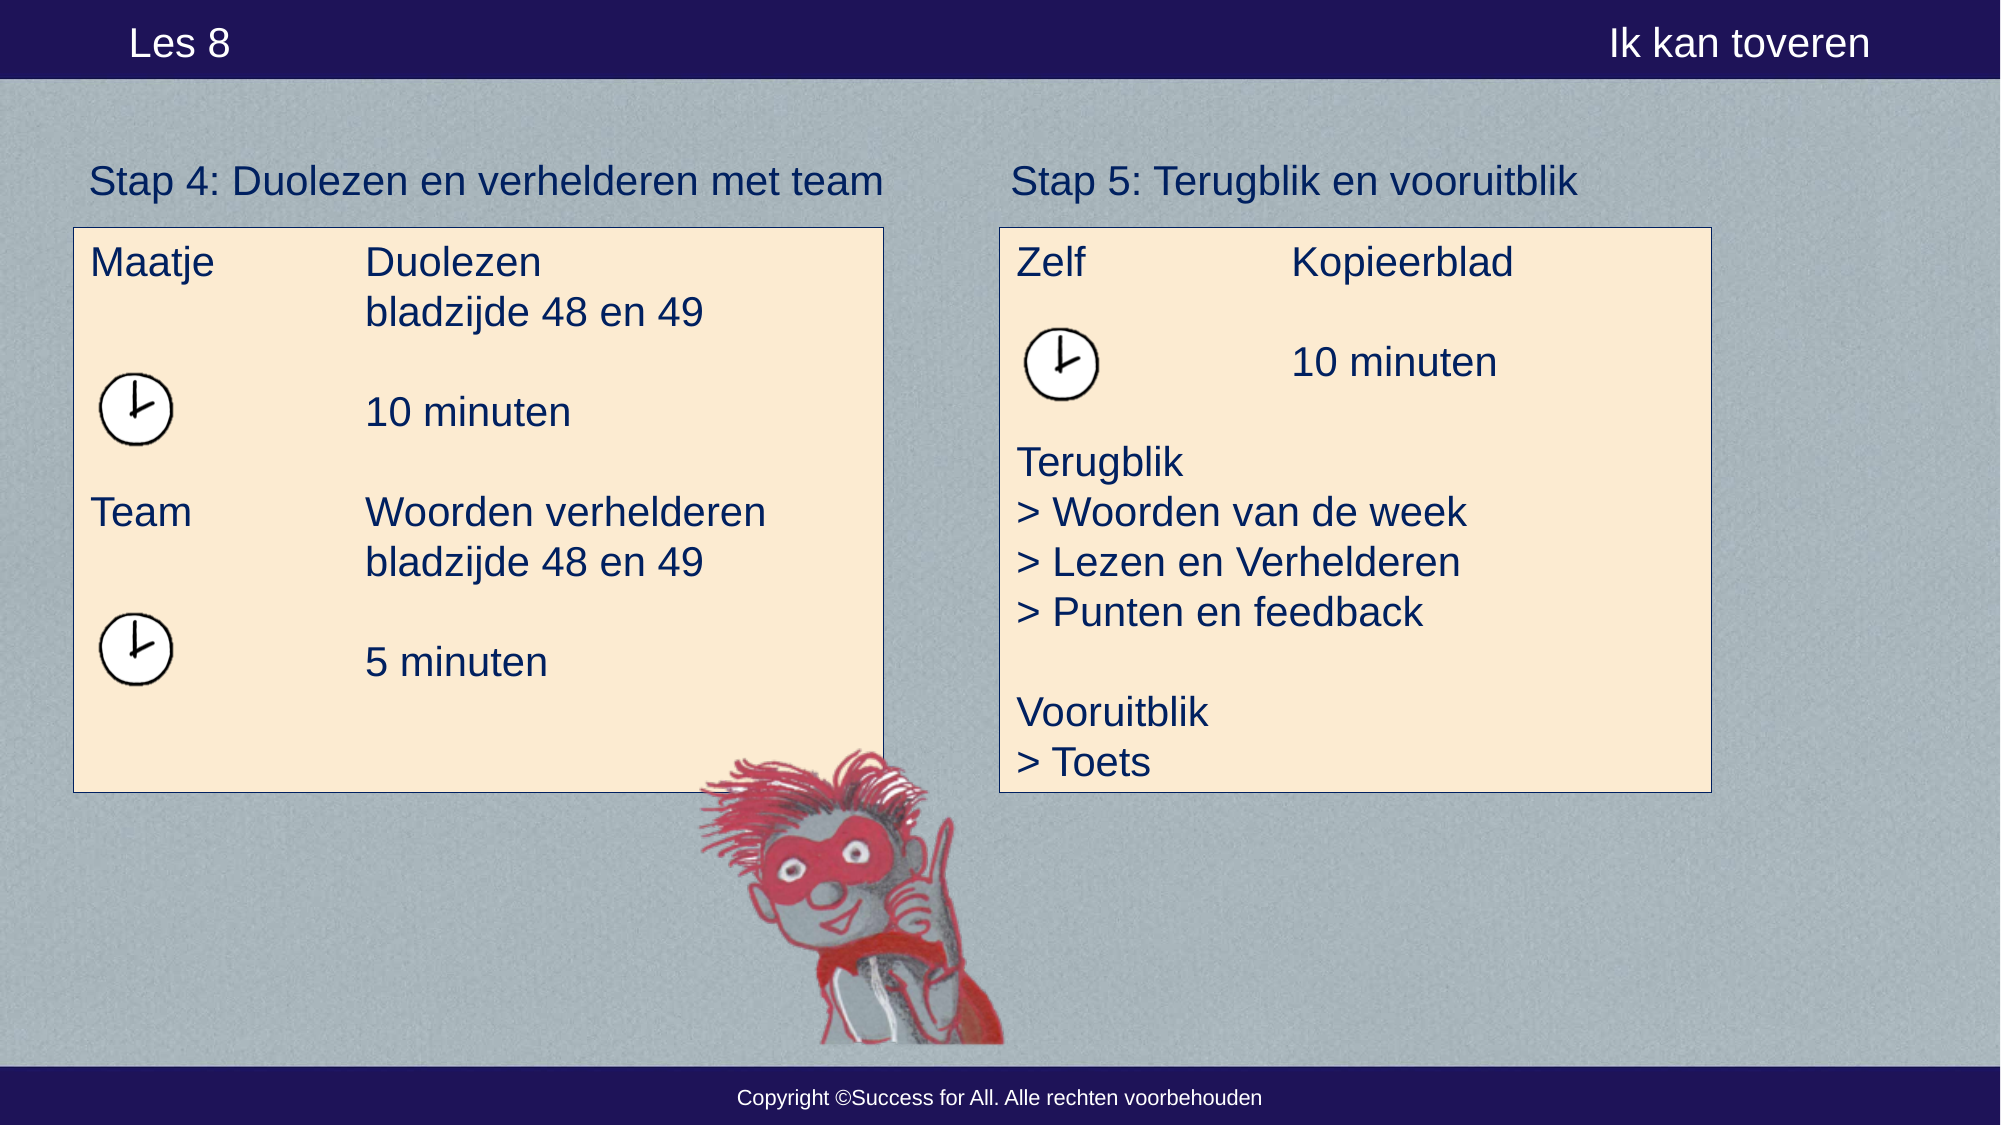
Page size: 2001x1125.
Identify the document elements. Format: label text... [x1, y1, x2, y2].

text_box Stap 5: Terugblik en vooruitblik [995, 146, 1788, 212]
text_box Les 8 [114, 8, 354, 73]
text_box Maatje Duolezen bladzijde 48 en 49 10 minuten Team Woorden verhelderen bladzijde 48 en 49 5 minuten [73, 227, 884, 793]
text_box Stap 4: Duolezen en verhelderen met team [73, 146, 917, 212]
text_box Zelf Kopieerblad 10 minuten Terugblik > Woorden van de week > Lezen en Verhelderen > Punten en feedback Vooruitblik > Toets [999, 227, 1712, 793]
text_box Ik kan toveren [999, 8, 1886, 73]
picture [0, 0, 2001, 1125]
text_box Copyright ©Success for All. Alle rechten voorbehouden [0, 1076, 2000, 1125]
